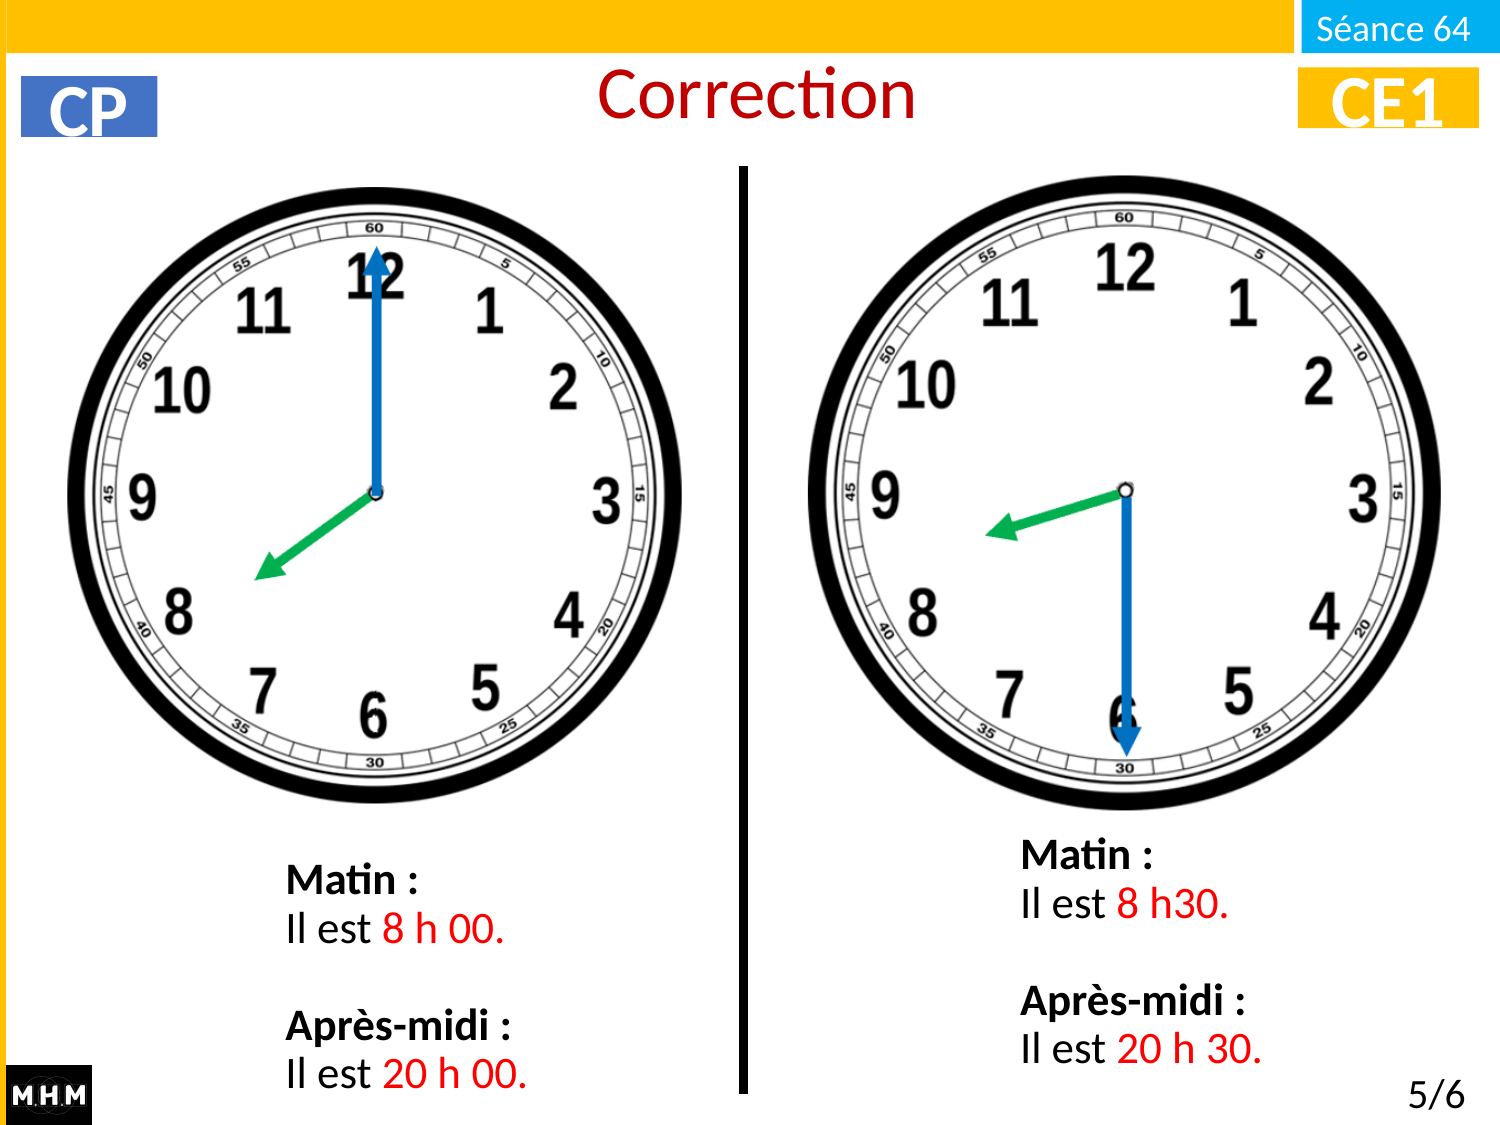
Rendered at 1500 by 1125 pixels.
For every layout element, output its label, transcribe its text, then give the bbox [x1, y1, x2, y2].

text_box CE1 [1297, 66, 1480, 129]
picture [6, 1065, 92, 1125]
text_box Matin : Il est 8 h30. Après-midi : Il est 20 h 30. [1005, 835, 1358, 1082]
picture [789, 161, 1471, 835]
title Correction [582, 44, 1374, 144]
text_box Matin : Il est 8 h 00. Après-midi : Il est 20 h 00. [270, 847, 623, 1107]
text_box CP [20, 75, 158, 138]
picture [50, 173, 698, 823]
list 5/6 [1373, 1064, 1500, 1125]
